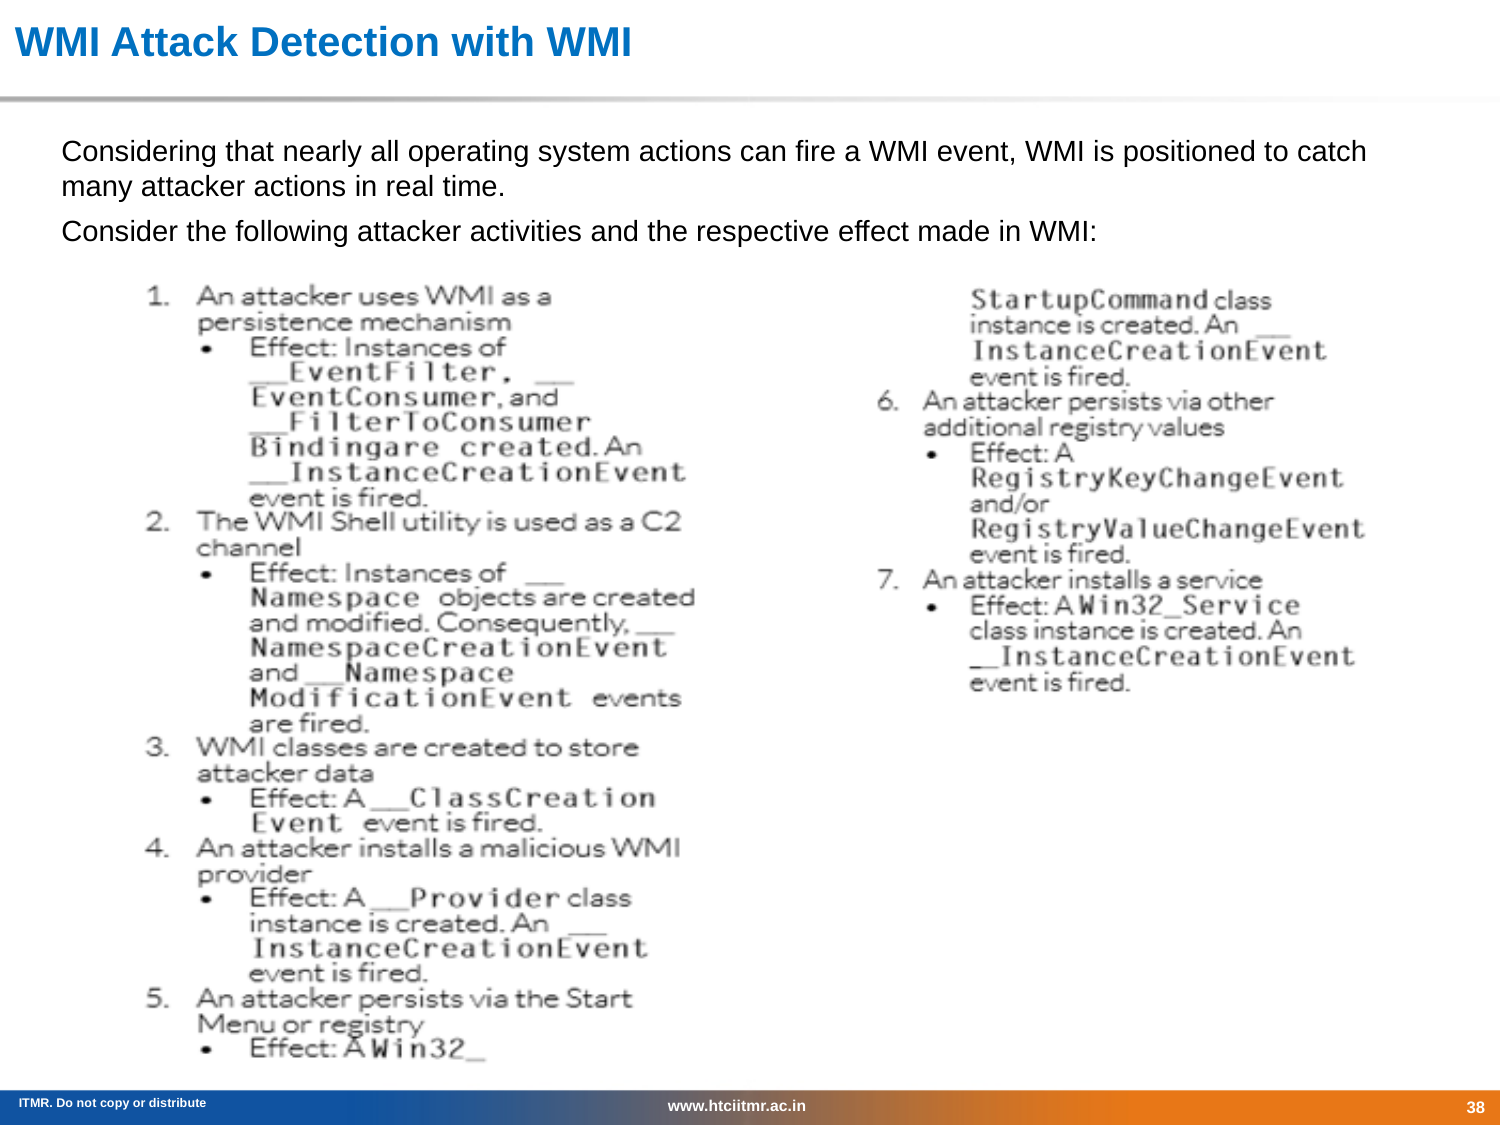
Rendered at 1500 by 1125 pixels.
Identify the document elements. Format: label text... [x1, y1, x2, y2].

title WMI Attack Detection with WMI [0, 7, 1350, 95]
list Considering that nearly all operating system actions can fire a WMI event, WMI is positioned to catch many attacker actions in real time. Consider the following attacker activities and the respective effect made in WMI: [46, 125, 1397, 868]
picture [0, 0, 1500, 1125]
